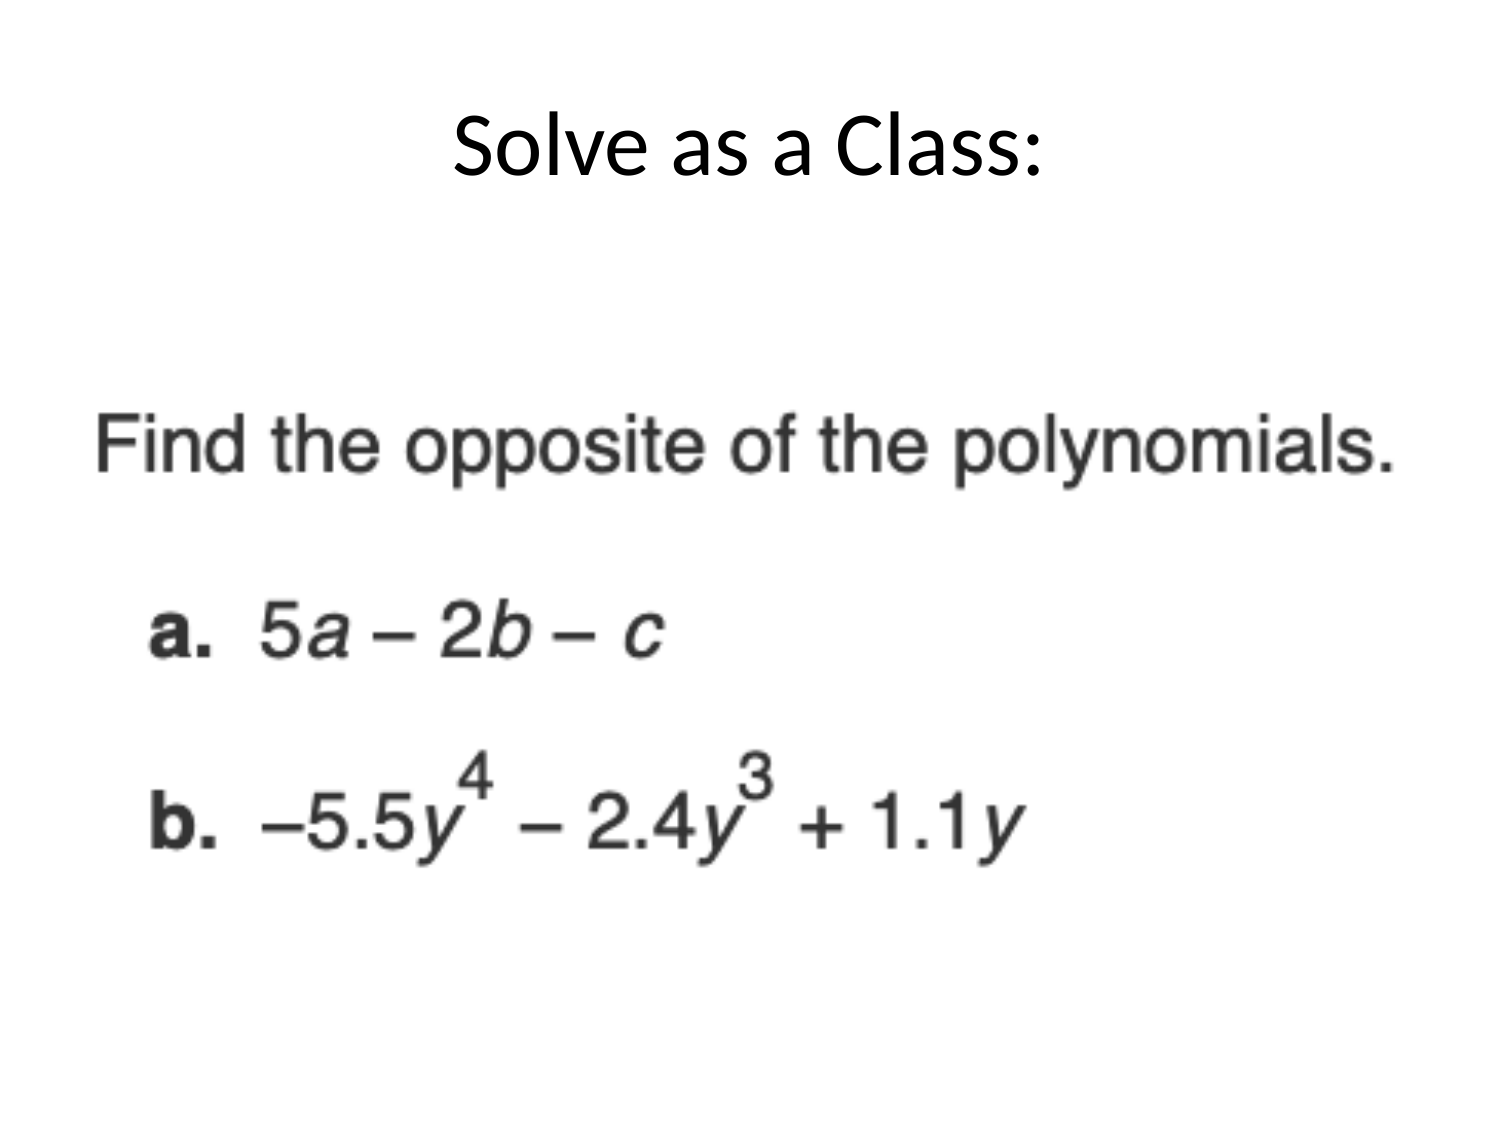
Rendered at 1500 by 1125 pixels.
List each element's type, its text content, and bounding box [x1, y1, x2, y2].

title Solve as a Class: [75, 45, 1425, 233]
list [74, 262, 1426, 1006]
